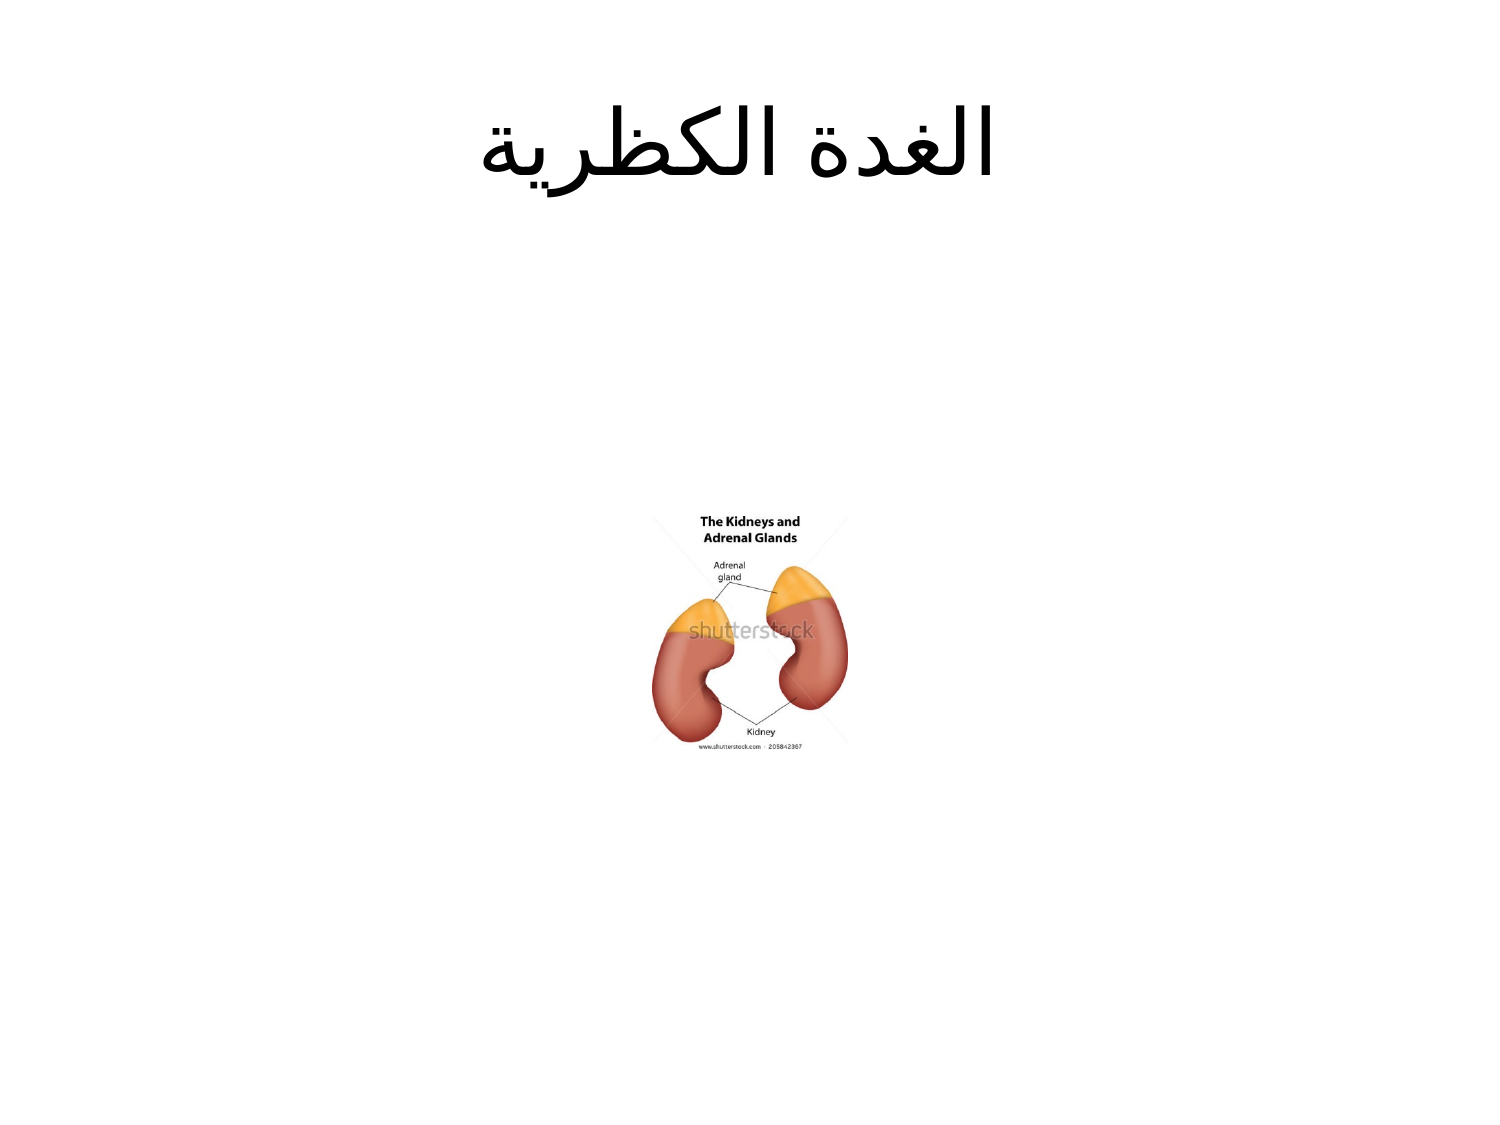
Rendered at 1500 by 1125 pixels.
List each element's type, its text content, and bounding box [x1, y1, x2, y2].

title الغدة الكظرية [75, 45, 1425, 233]
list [652, 515, 848, 752]
